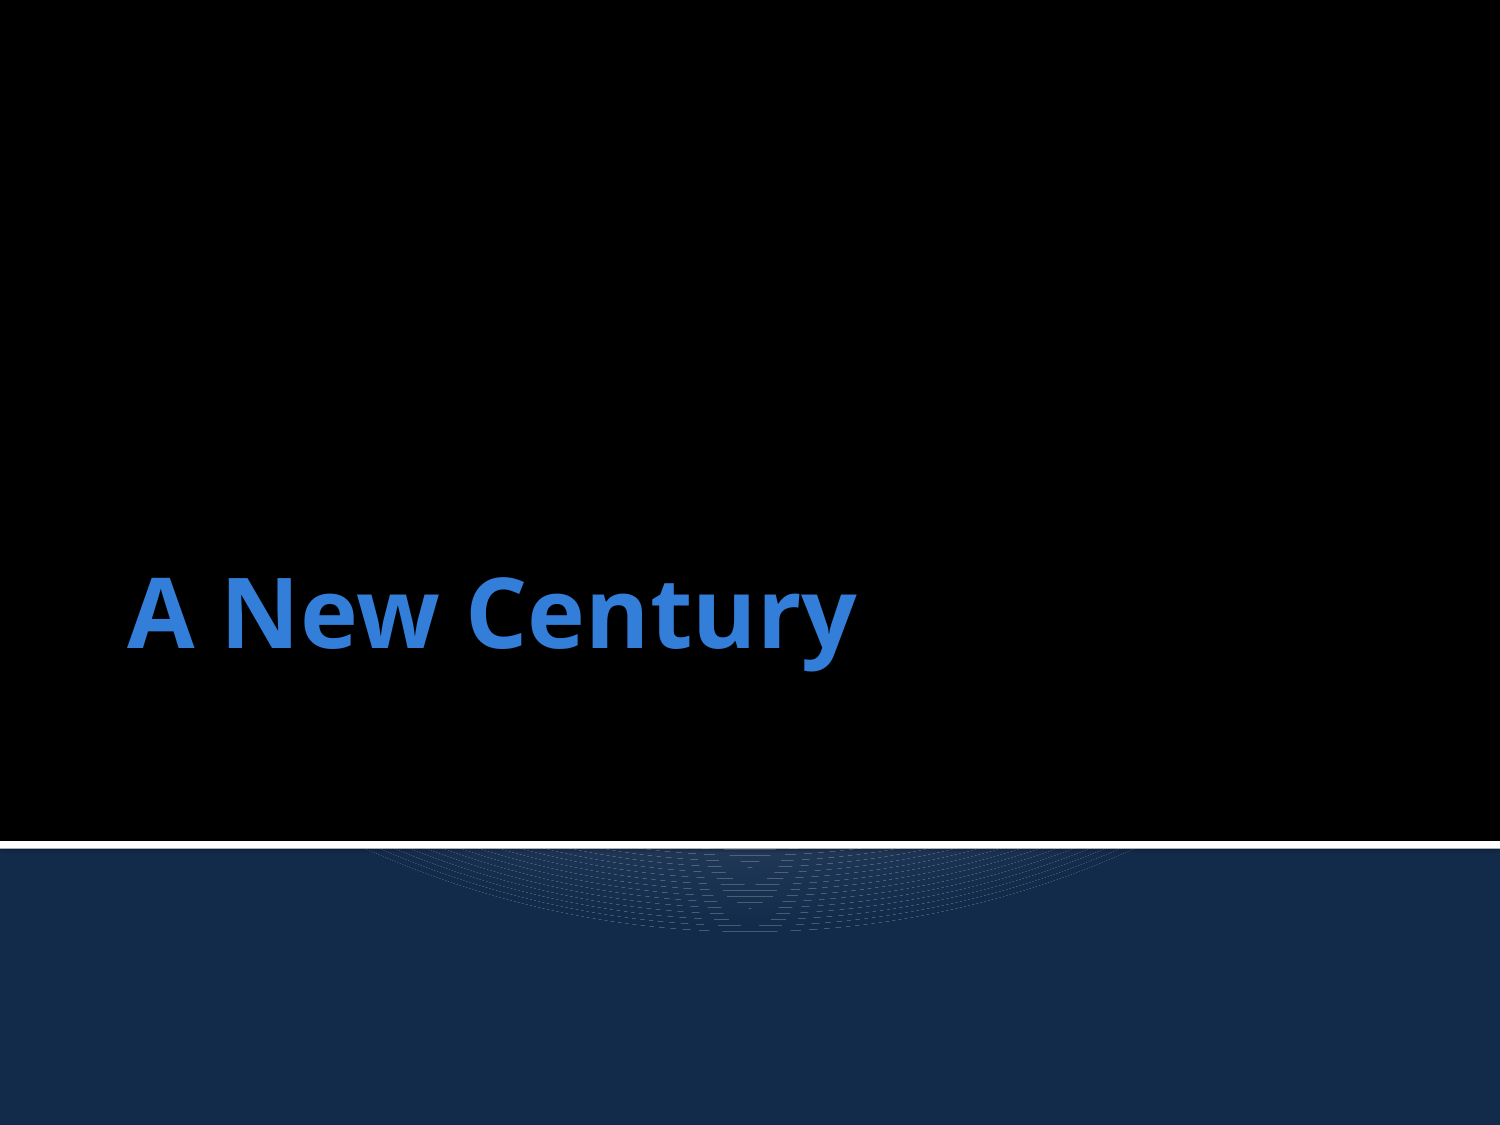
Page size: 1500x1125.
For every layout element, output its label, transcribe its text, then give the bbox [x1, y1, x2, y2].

title A New Century [112, 550, 1438, 825]
